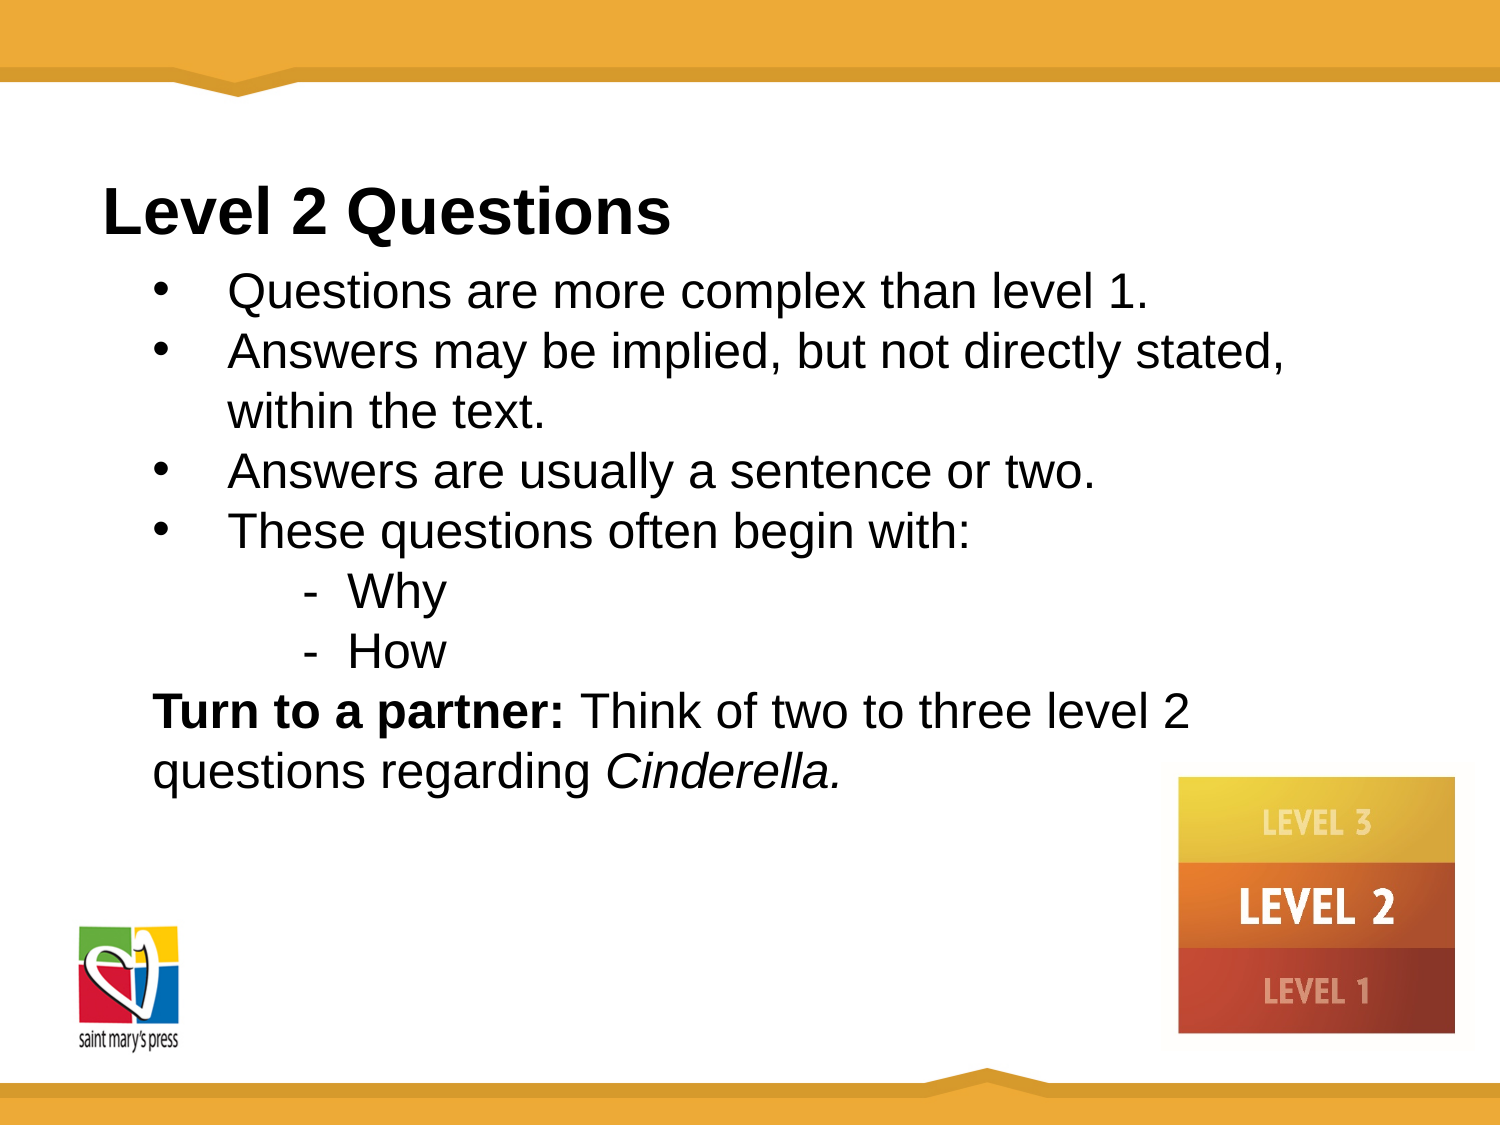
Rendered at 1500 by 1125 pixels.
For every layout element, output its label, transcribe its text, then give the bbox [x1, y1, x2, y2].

title Level 2 Questions [87, 156, 1375, 260]
picture [0, 0, 1500, 1125]
text_box Questions are more complex than level 1. Answers may be implied, but not directly stated, within the text. Answers are usually a sentence or two. These questions often begin with: - Why - How Turn to a partner: Think of two to three level 2 questions regarding Cinderella. [137, 368, 1423, 688]
